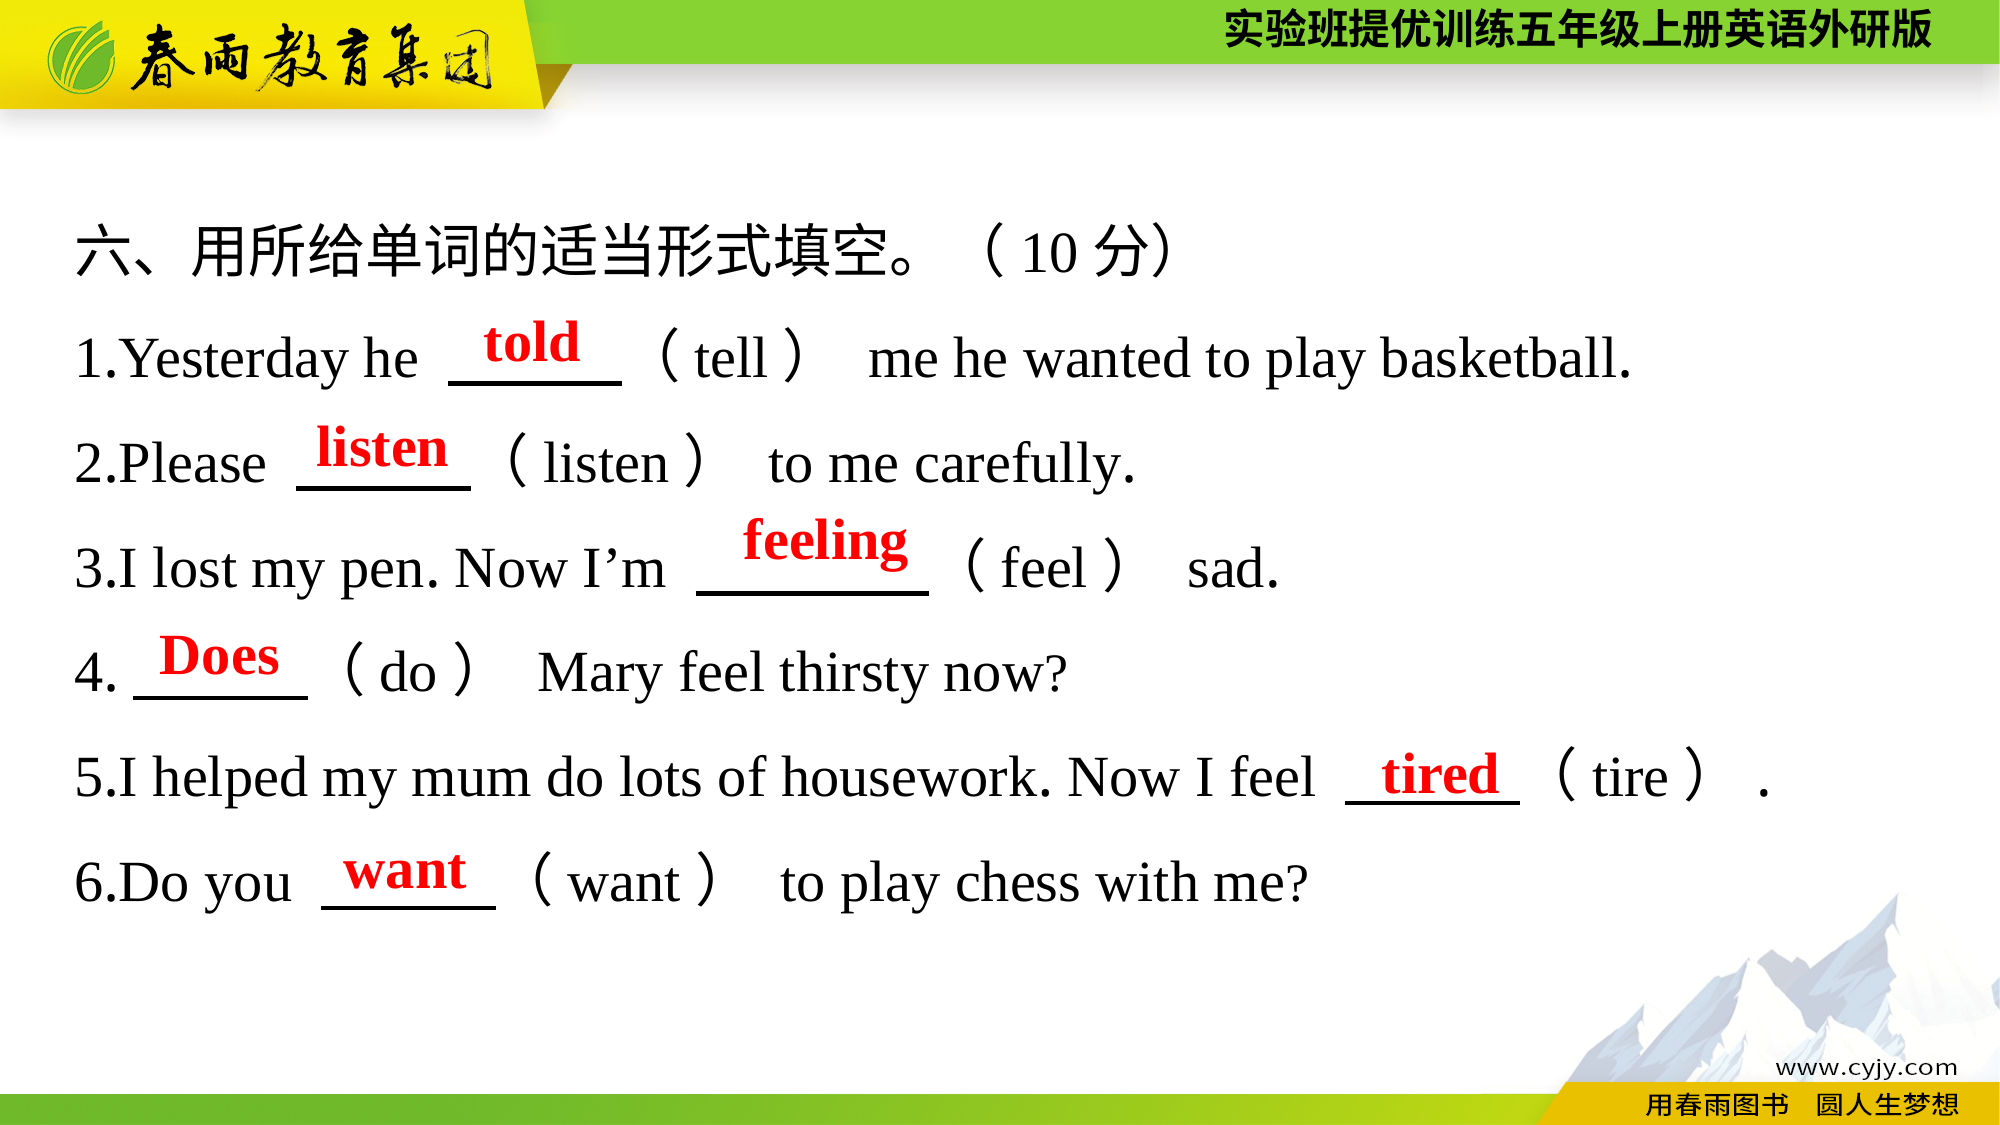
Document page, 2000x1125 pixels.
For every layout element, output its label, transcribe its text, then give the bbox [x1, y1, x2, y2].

list 六、用所给单词的适当形式填空。（10分） 1.Yesterday he （tell） me he wanted to play basketball. 2.Please （listen） to me carefully. 3.I lost my pen. Now I’m （feel） sad. 4. （do） Mary feel thirsty now? 5.I helped my mum do lots of housework. Now I feel （tire）. 6.Do you （want） to play chess with me? [59, 171, 1944, 929]
text_box want [328, 822, 482, 908]
picture [0, 0, 2000, 1125]
text_box told [468, 295, 597, 381]
text_box Does [145, 608, 295, 694]
text_box tired [1366, 693, 1516, 813]
text_box feeling [729, 493, 925, 579]
text_box listen [301, 400, 465, 485]
